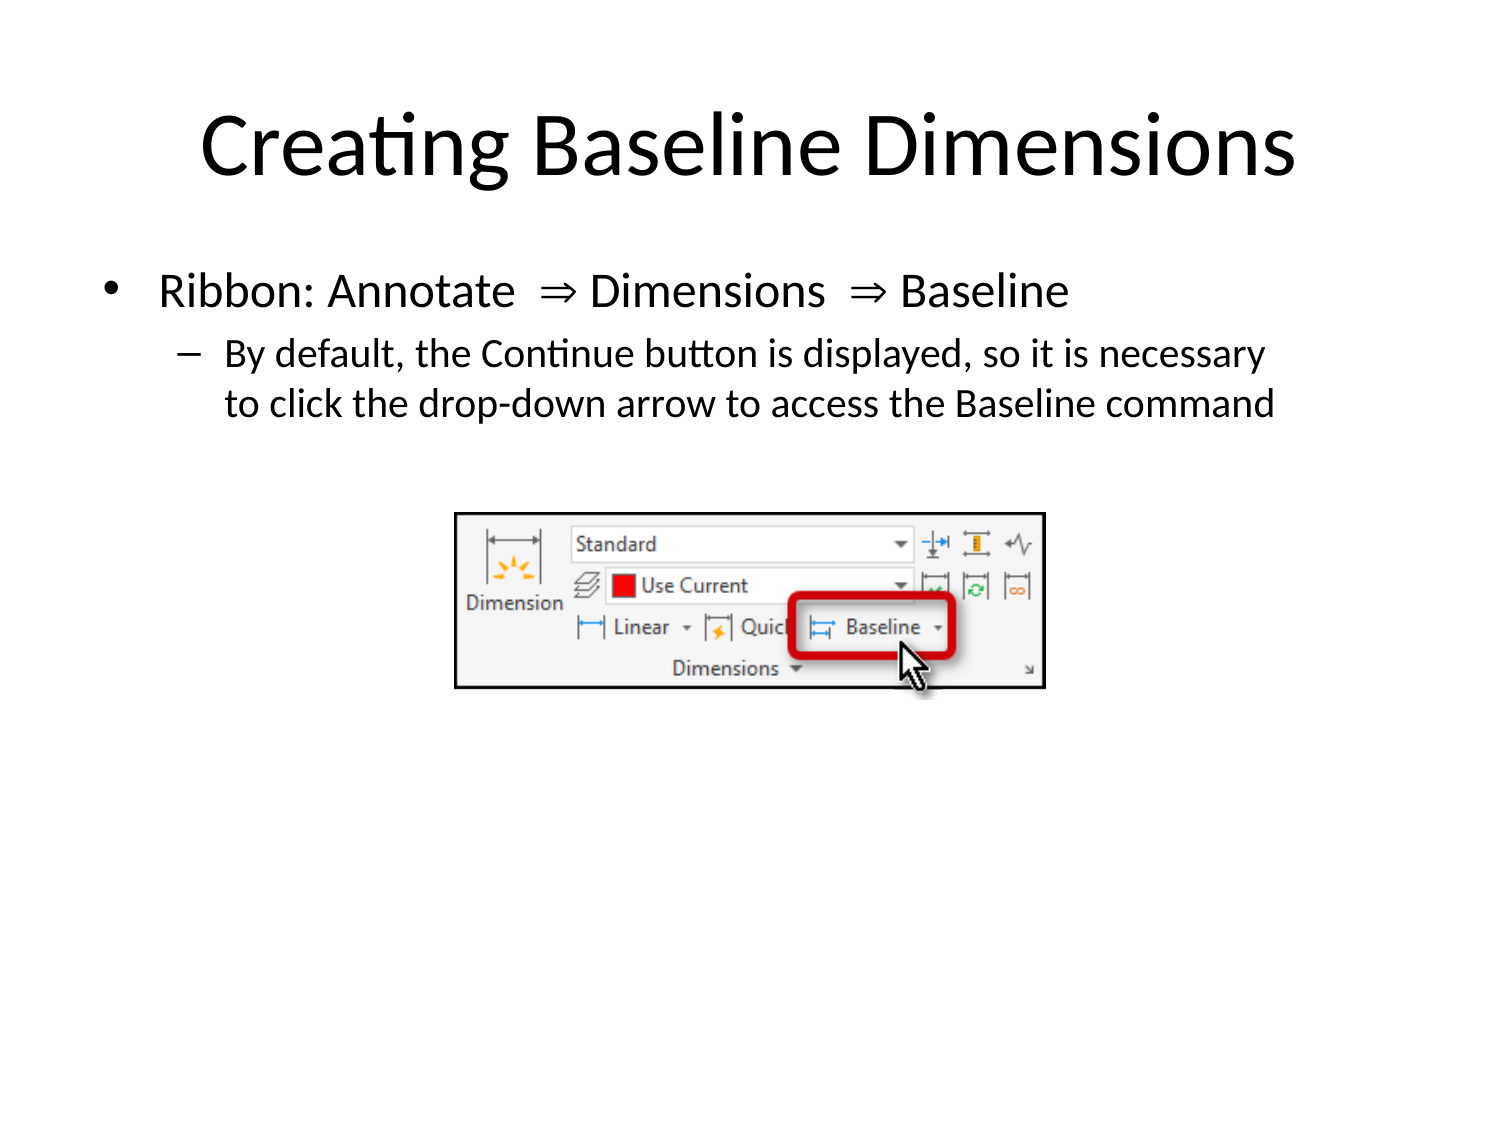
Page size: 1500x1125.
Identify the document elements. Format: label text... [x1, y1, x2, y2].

picture [454, 512, 1046, 700]
title Creating Baseline Dimensions [75, 45, 1425, 233]
list Ribbon: Annotate  Dimensions  Baseline By default, the Continue button is displayed, so it is necessary to click the drop-down arrow to access the Baseline command [87, 249, 1313, 1075]
